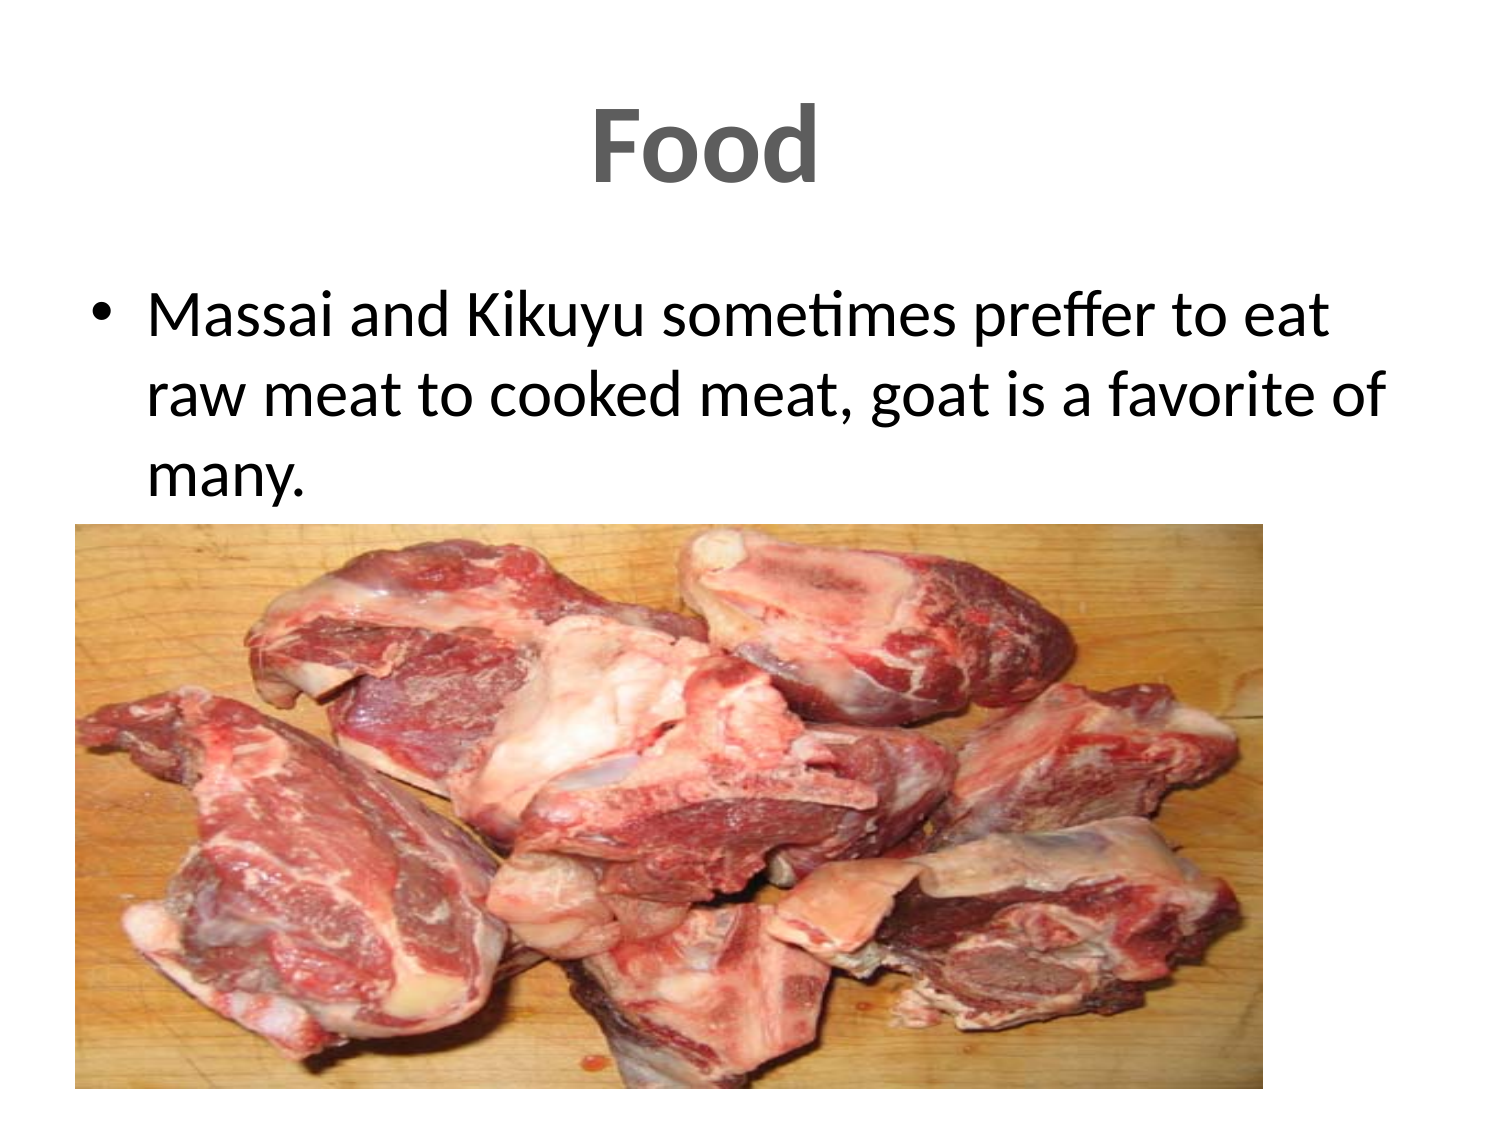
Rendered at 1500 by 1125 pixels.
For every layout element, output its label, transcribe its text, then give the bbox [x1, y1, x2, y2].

picture [74, 524, 1263, 1089]
text_box Food [200, 62, 1213, 213]
list Massai and Kikuyu sometimes preffer to eat raw meat to cooked meat, goat is a favorite of many. [75, 262, 1425, 1005]
